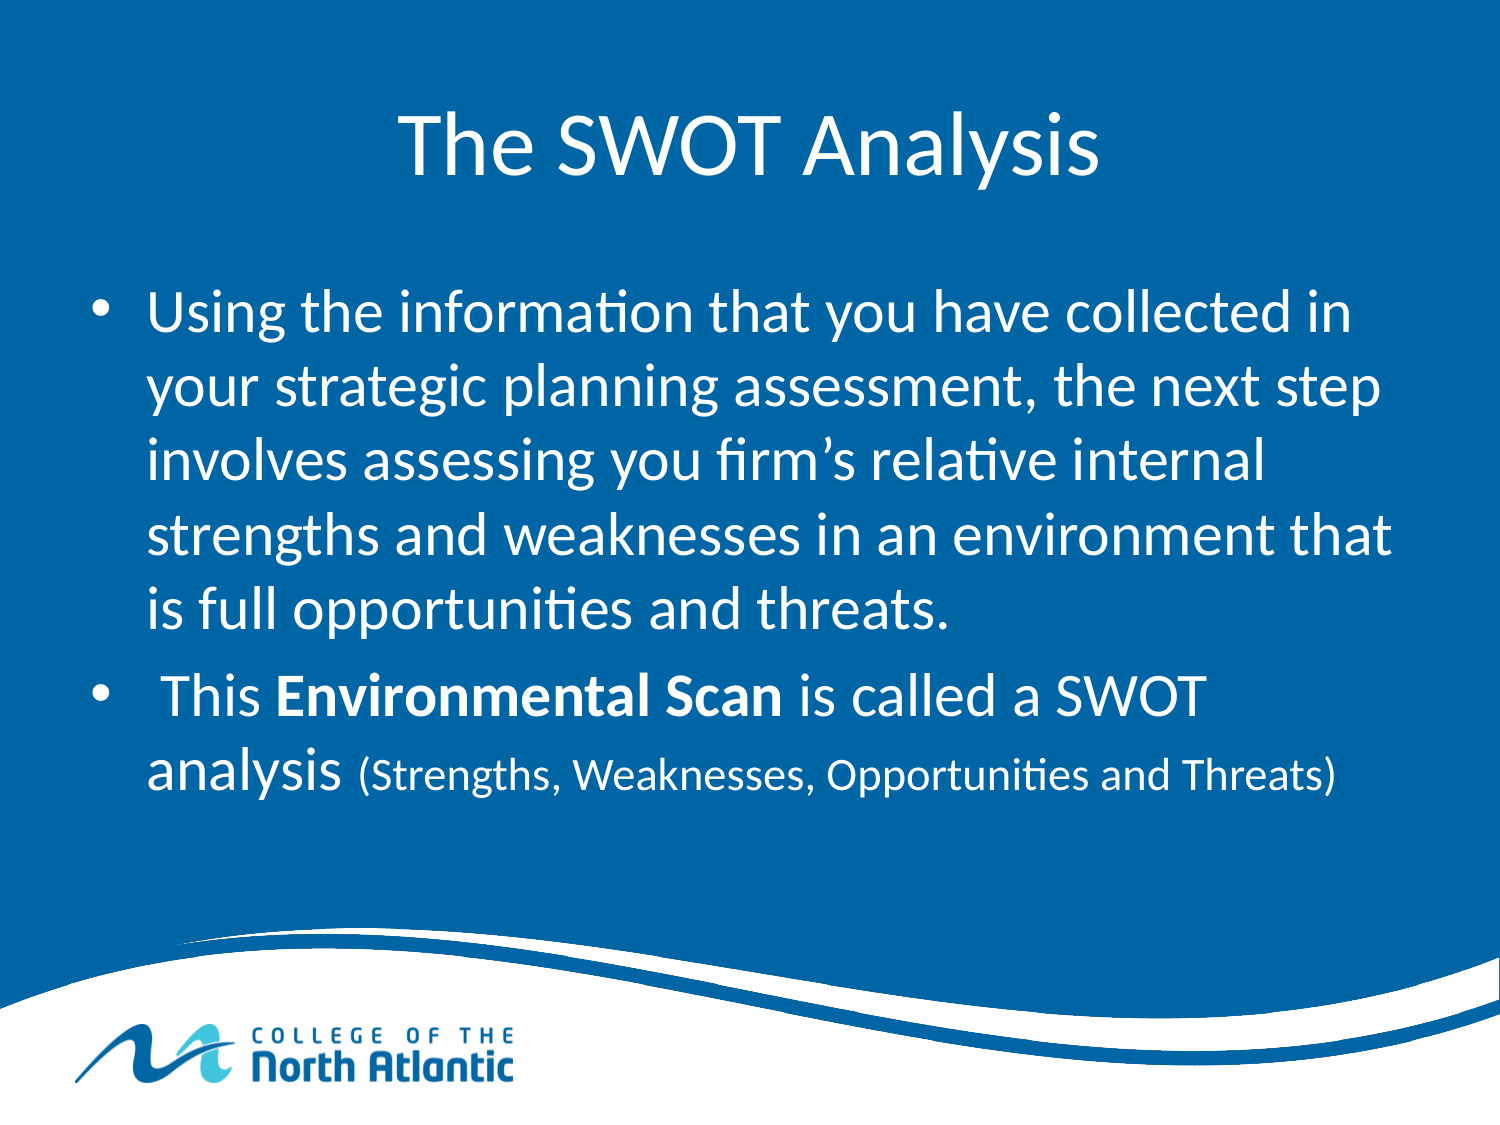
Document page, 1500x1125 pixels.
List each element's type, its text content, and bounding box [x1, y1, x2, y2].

picture [0, 928, 1500, 1125]
title The SWOT Analysis [75, 45, 1425, 233]
list Using the information that you have collected in your strategic planning assessment, the next step involves assessing you firm’s relative internal strengths and weaknesses in an environment that is full opportunities and threats. This Environmental Scan is called a SWOT analysis (Strengths, Weaknesses, Opportunities and Threats) [75, 262, 1425, 900]
